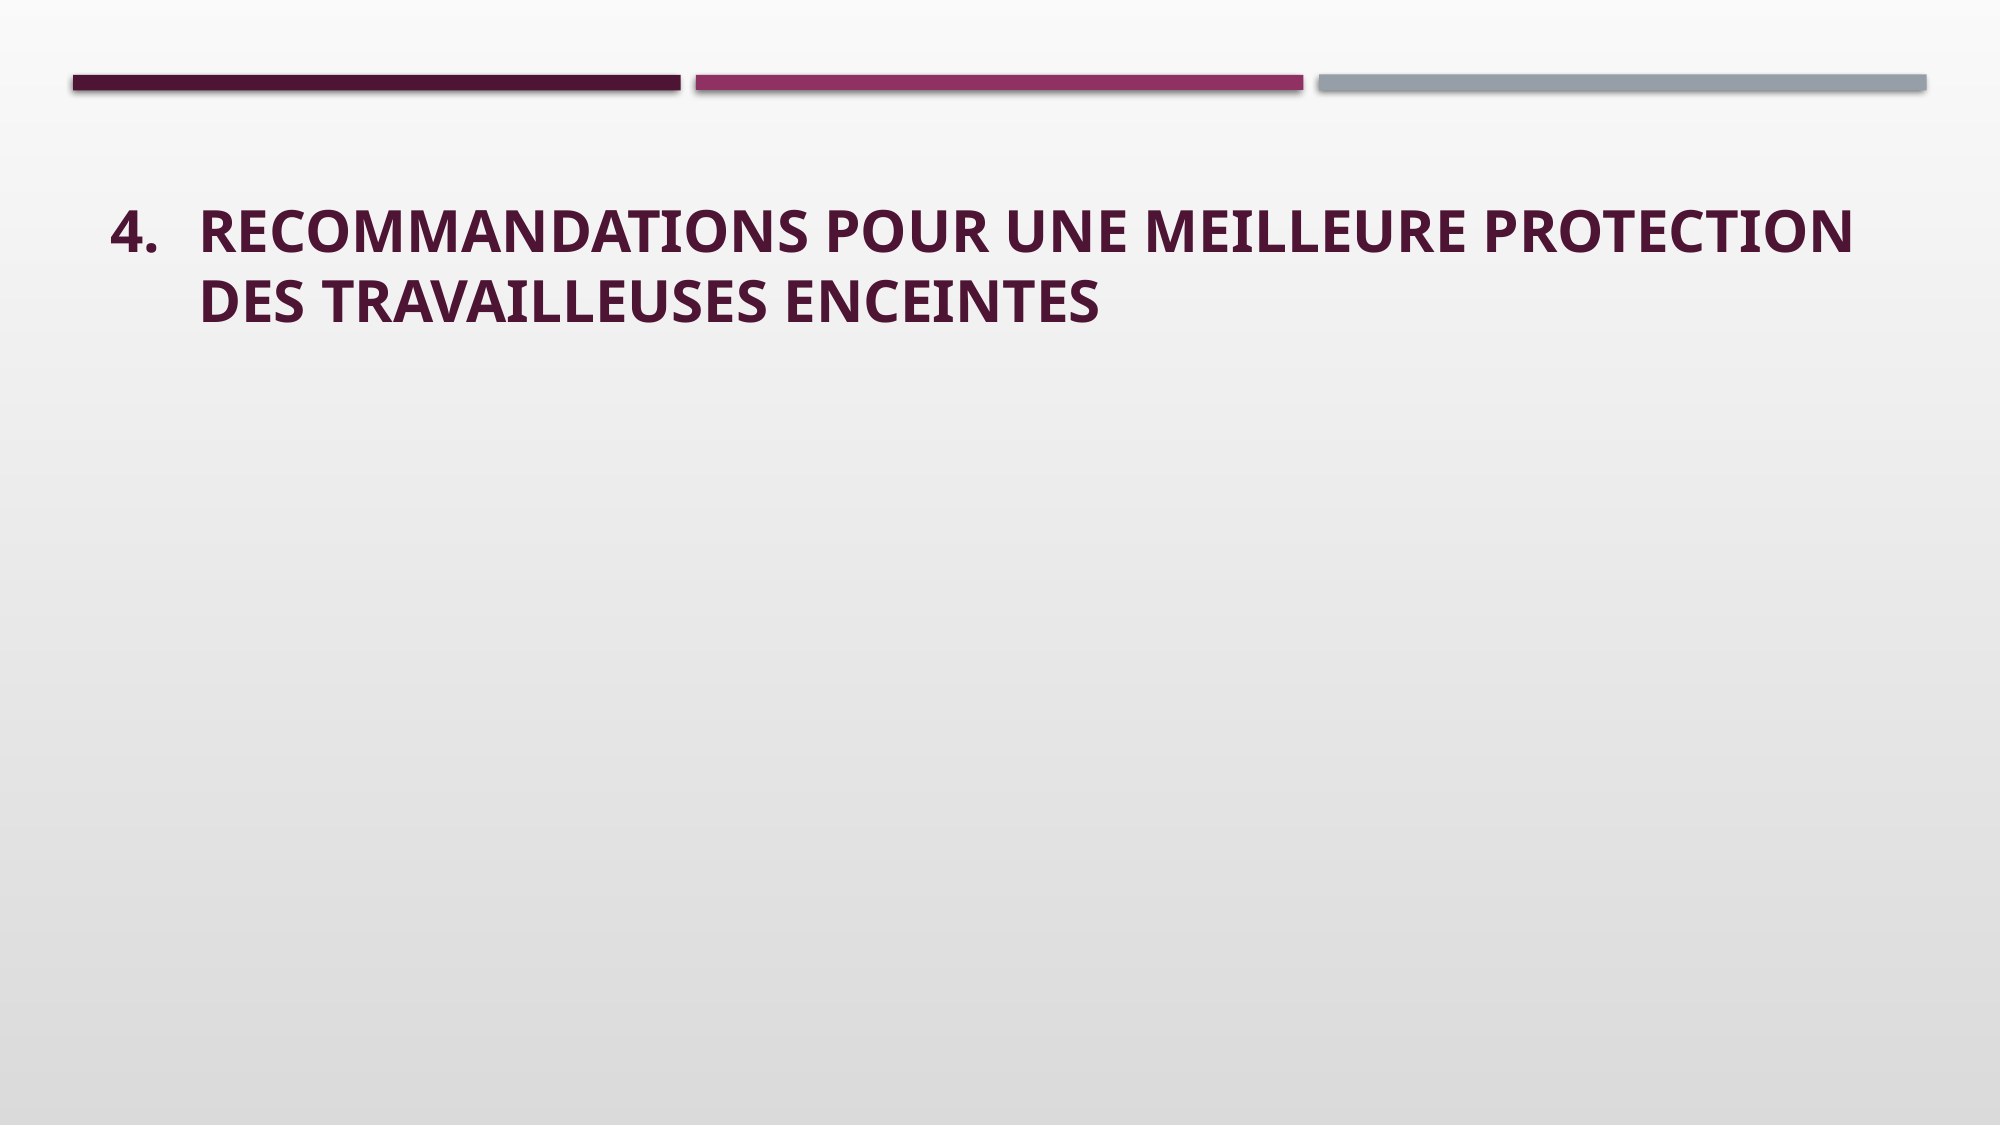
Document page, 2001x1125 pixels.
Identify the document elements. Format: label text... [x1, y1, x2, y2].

title 4. Recommandations pour une meilleure protection des travailleuses enceintes [95, 143, 1899, 386]
